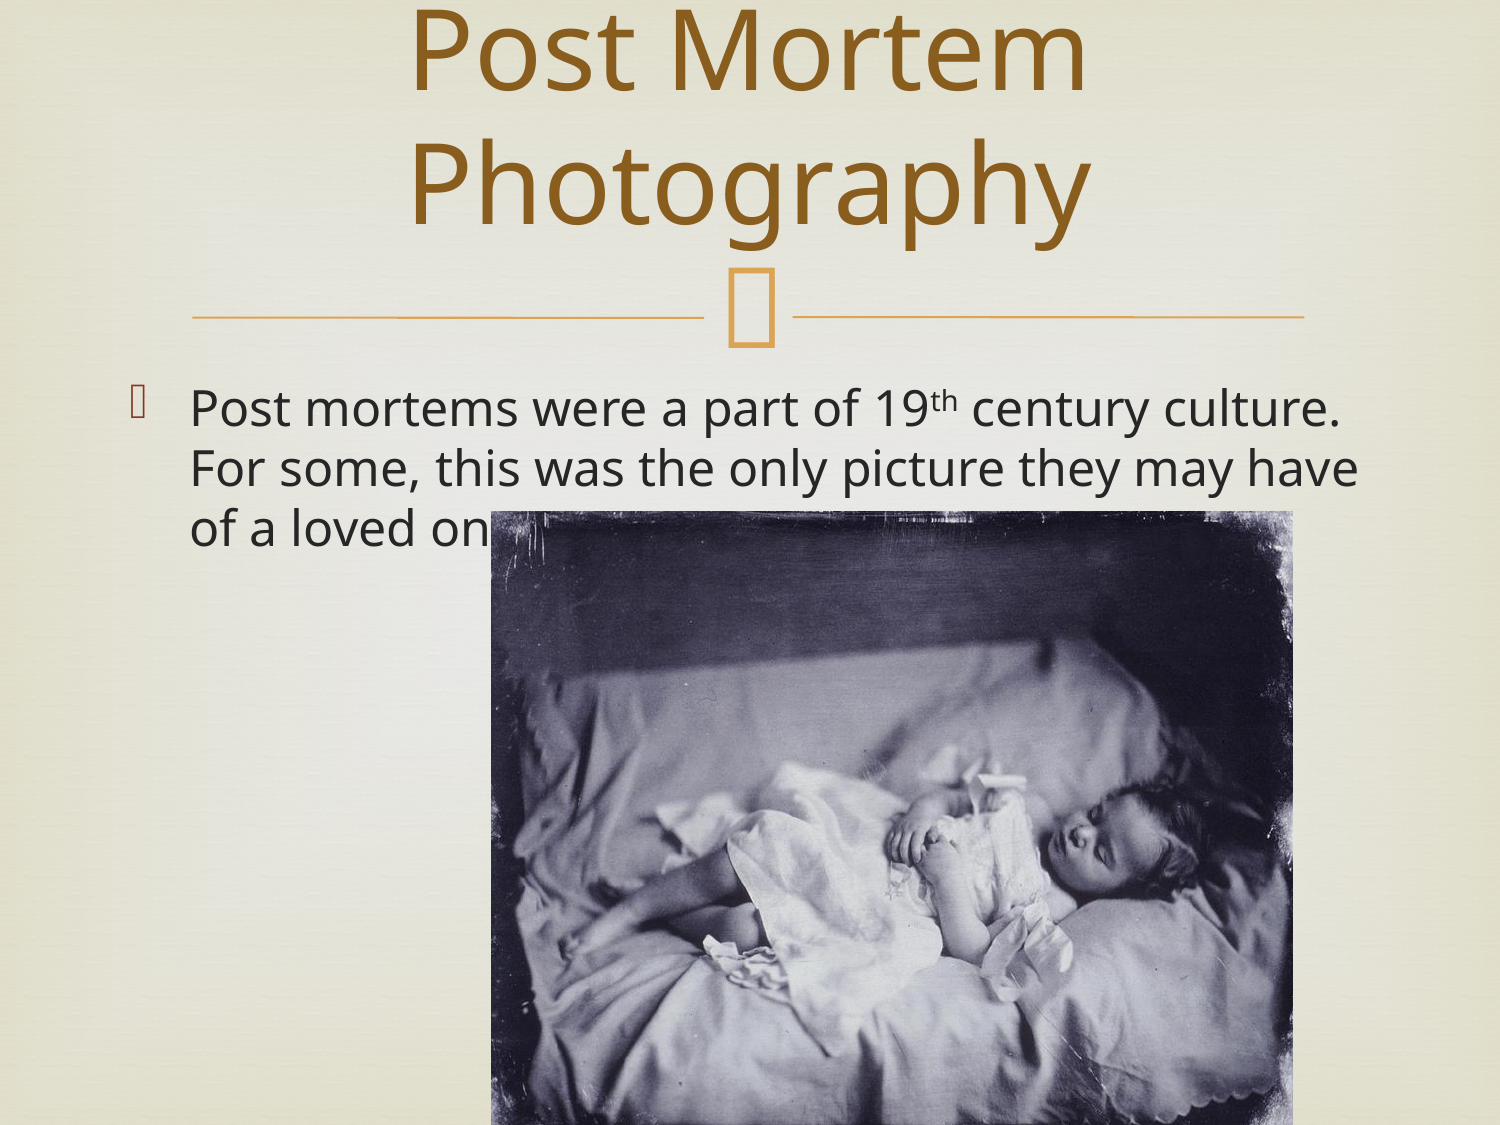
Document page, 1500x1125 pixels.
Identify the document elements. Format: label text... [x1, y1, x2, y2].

picture [490, 511, 1294, 1125]
title Post Mortem Photography [112, 93, 1386, 267]
list Post mortems were a part of 19th century culture. For some, this was the only picture they may have of a loved one. [114, 368, 1386, 1125]
